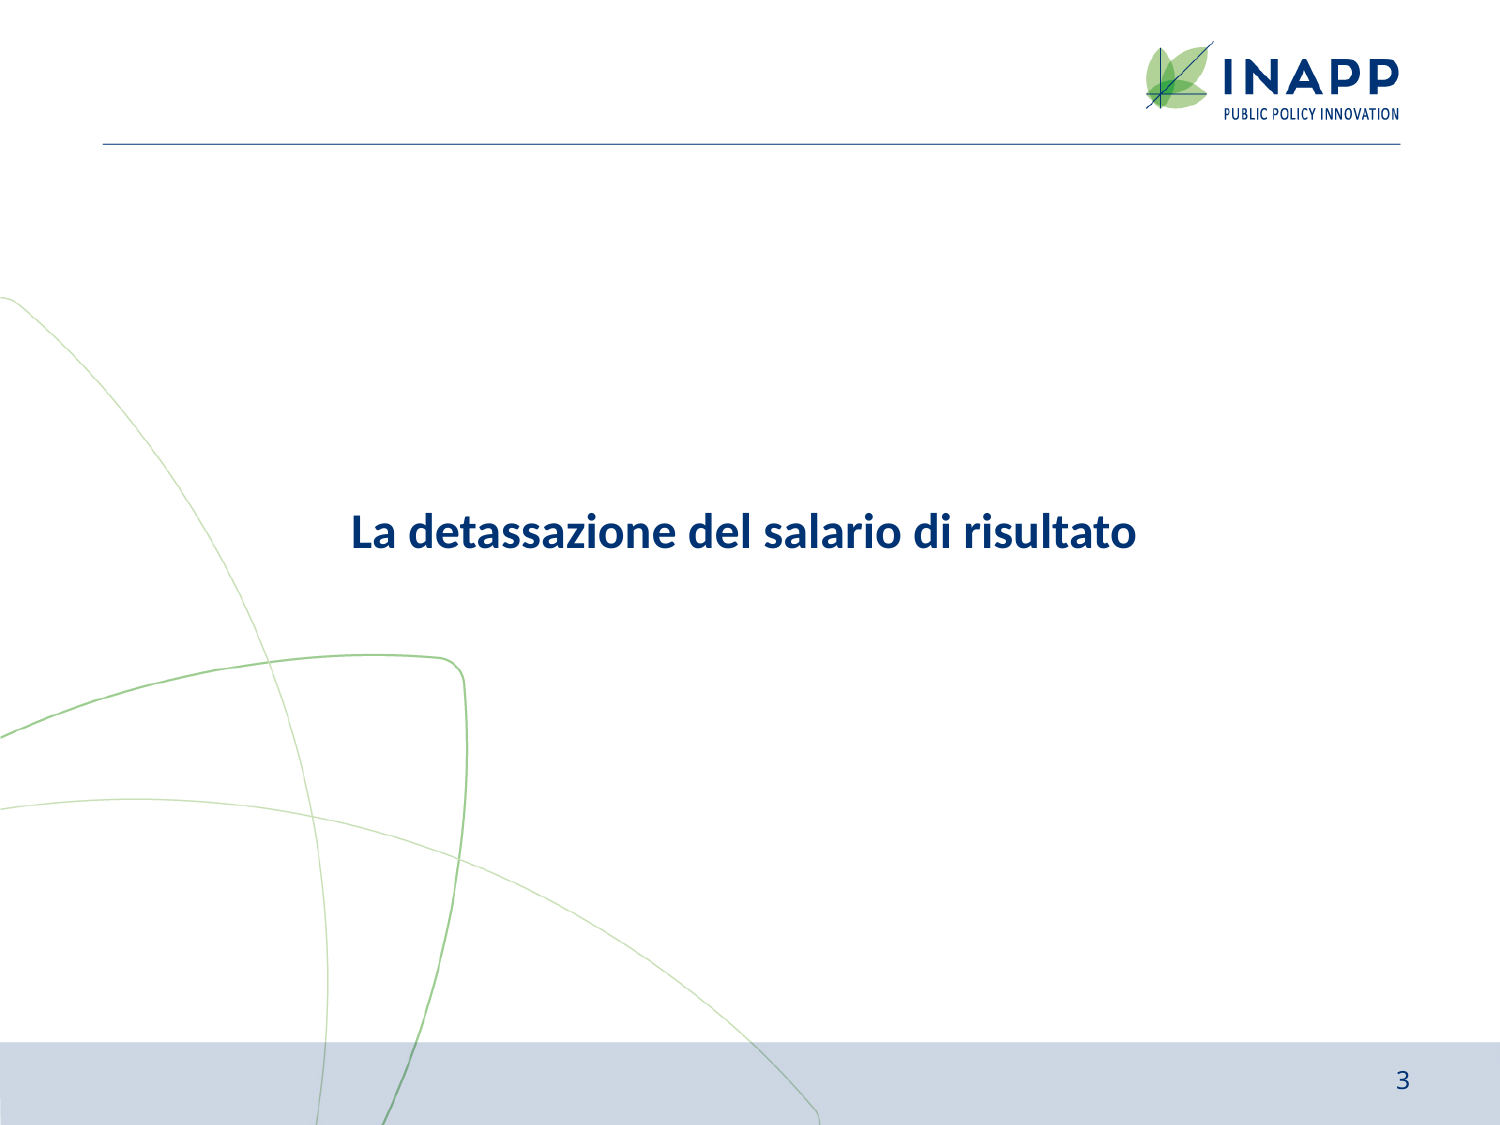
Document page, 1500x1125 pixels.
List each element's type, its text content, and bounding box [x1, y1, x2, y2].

picture [0, 566, 1500, 1125]
picture [0, 0, 1500, 490]
text_box La detassazione del salario di risultato [0, 490, 1500, 566]
text_box 3 [1074, 1057, 1425, 1118]
